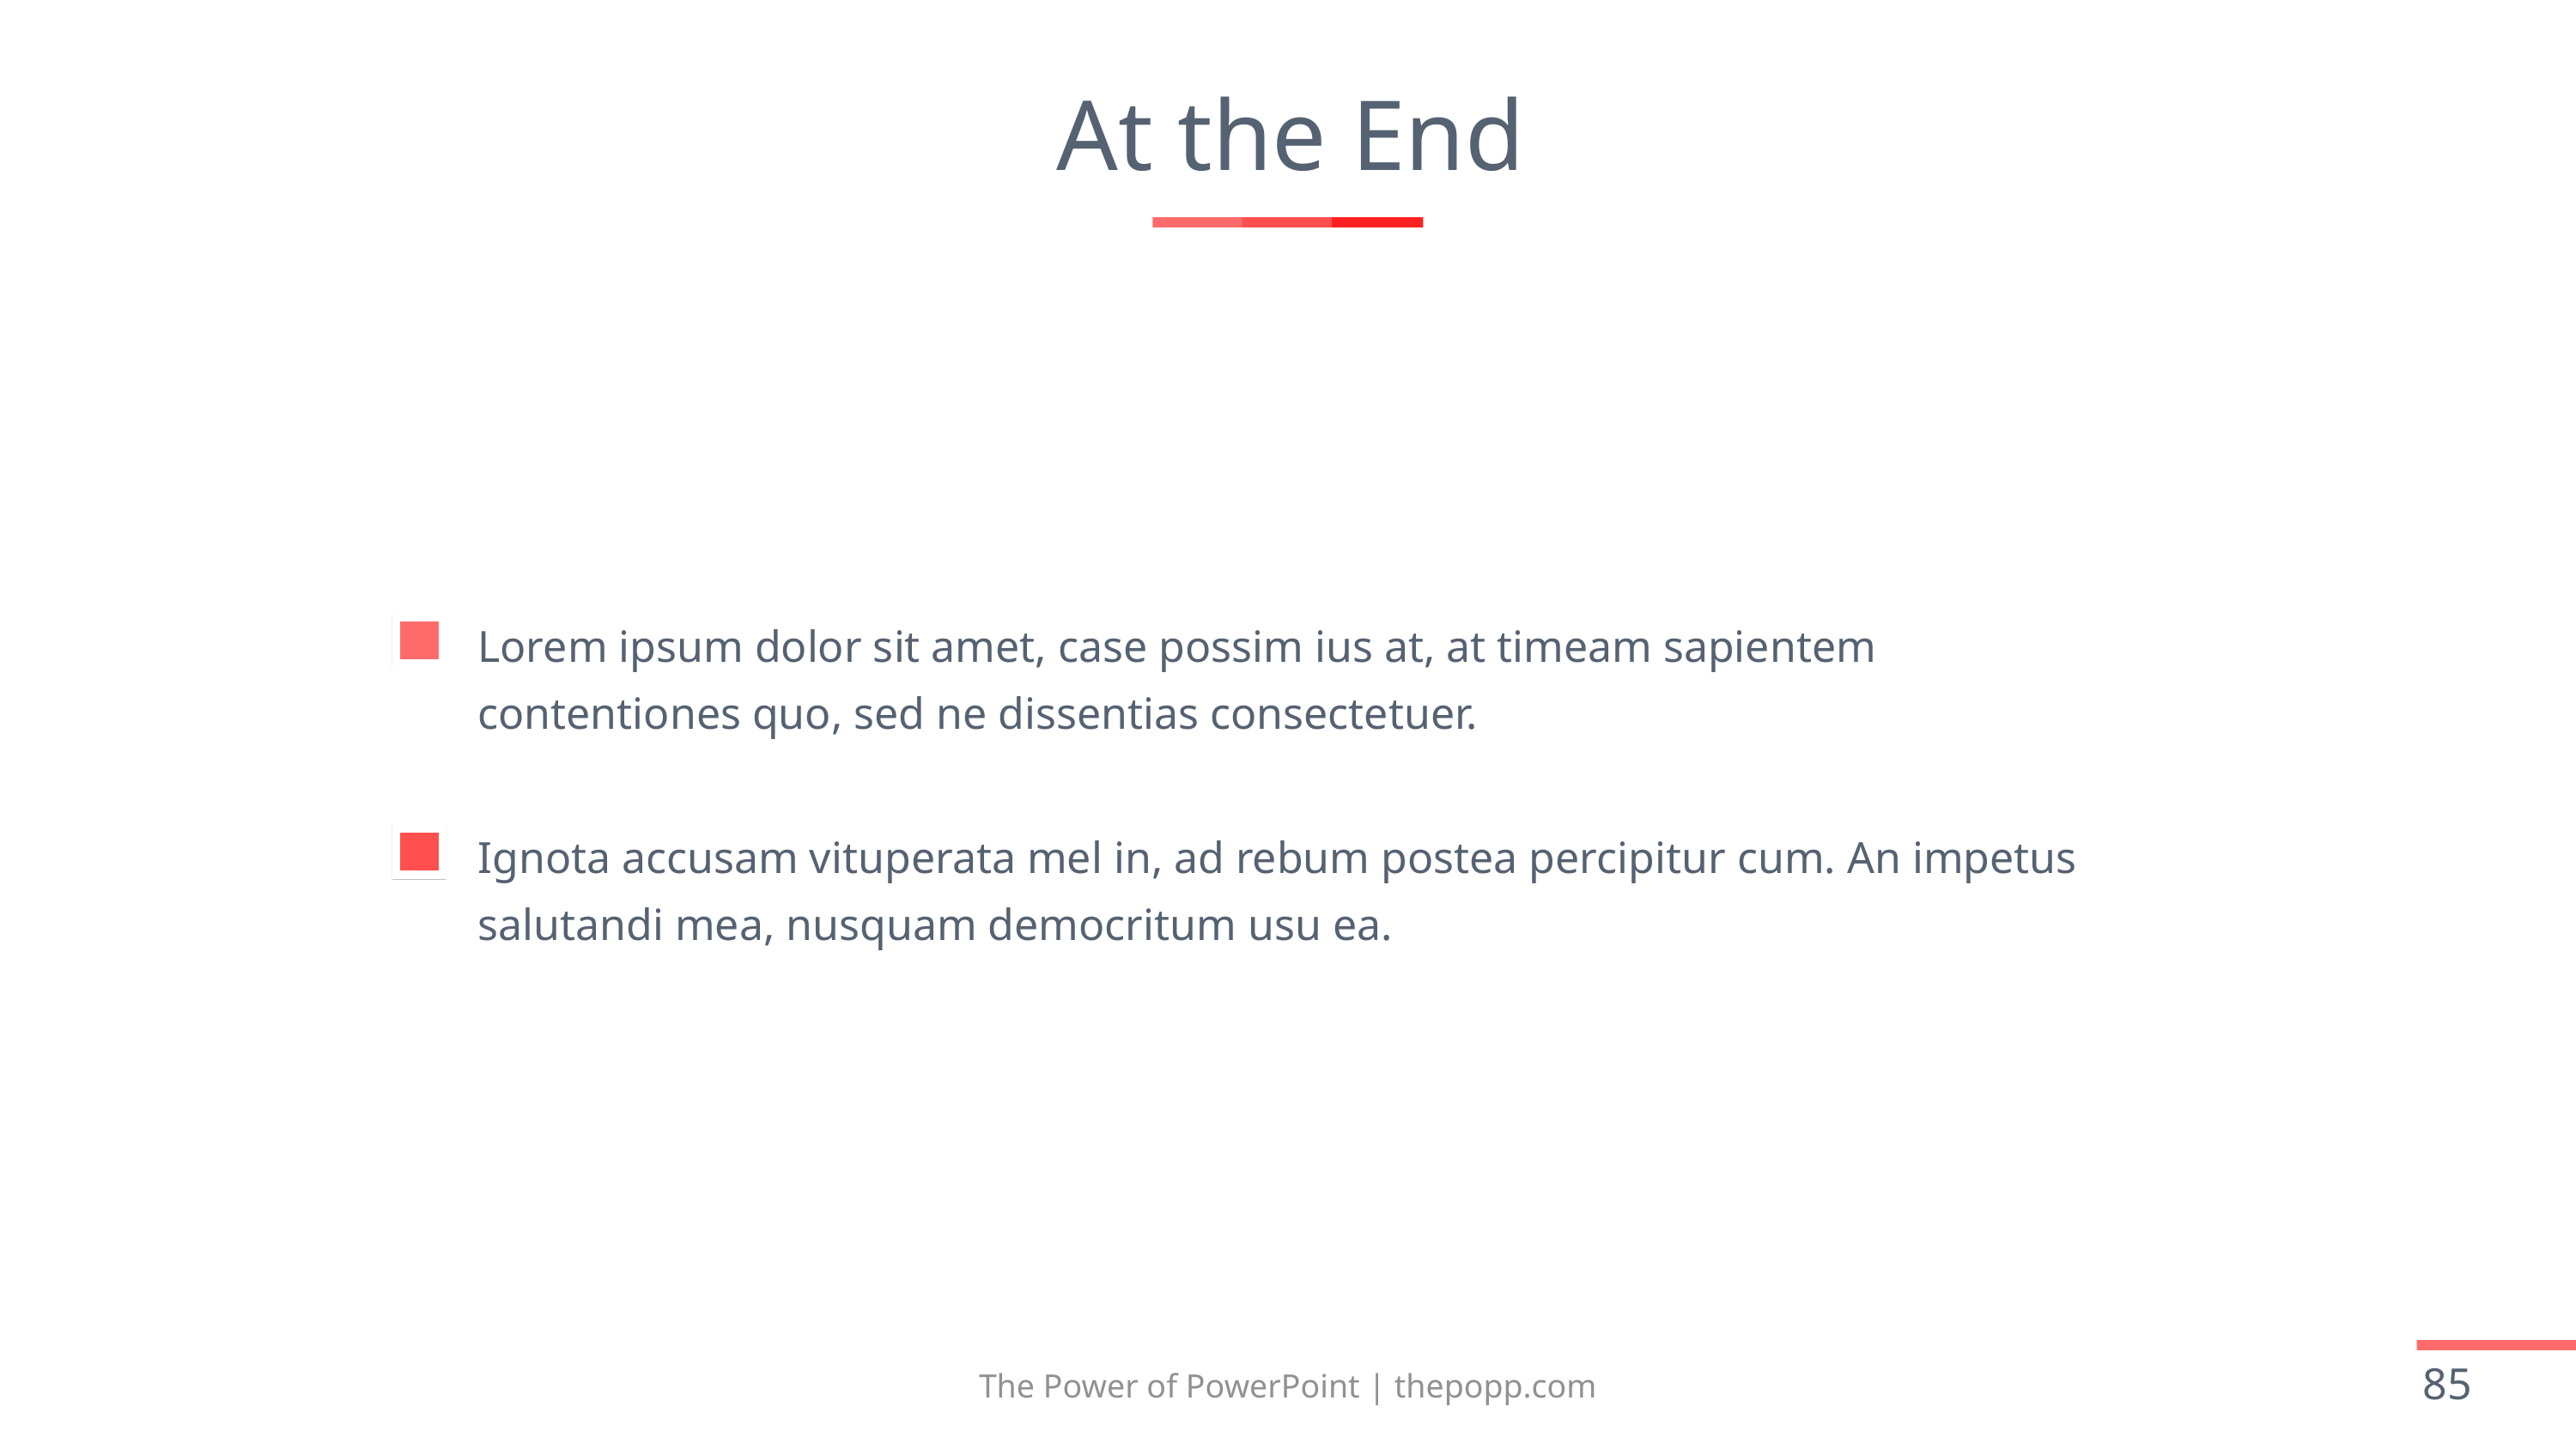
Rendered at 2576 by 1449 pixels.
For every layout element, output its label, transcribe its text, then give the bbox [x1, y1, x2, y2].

slide_number 85 [2409, 1351, 2576, 1421]
list Lorem ipsum dolor sit amet, case possim ius at, at timeam sapientem contentiones quo, sed ne dissentias consectetuer. [465, 597, 2147, 771]
footer The Power of PowerPoint | thepopp.com [853, 1349, 1723, 1427]
title At the End [69, 49, 2512, 230]
list Ignota accusam vituperata mel in, ad rebum postea percipitur cum. An impetus salutandi mea, nusquam democritum usu ea. [465, 808, 2147, 982]
